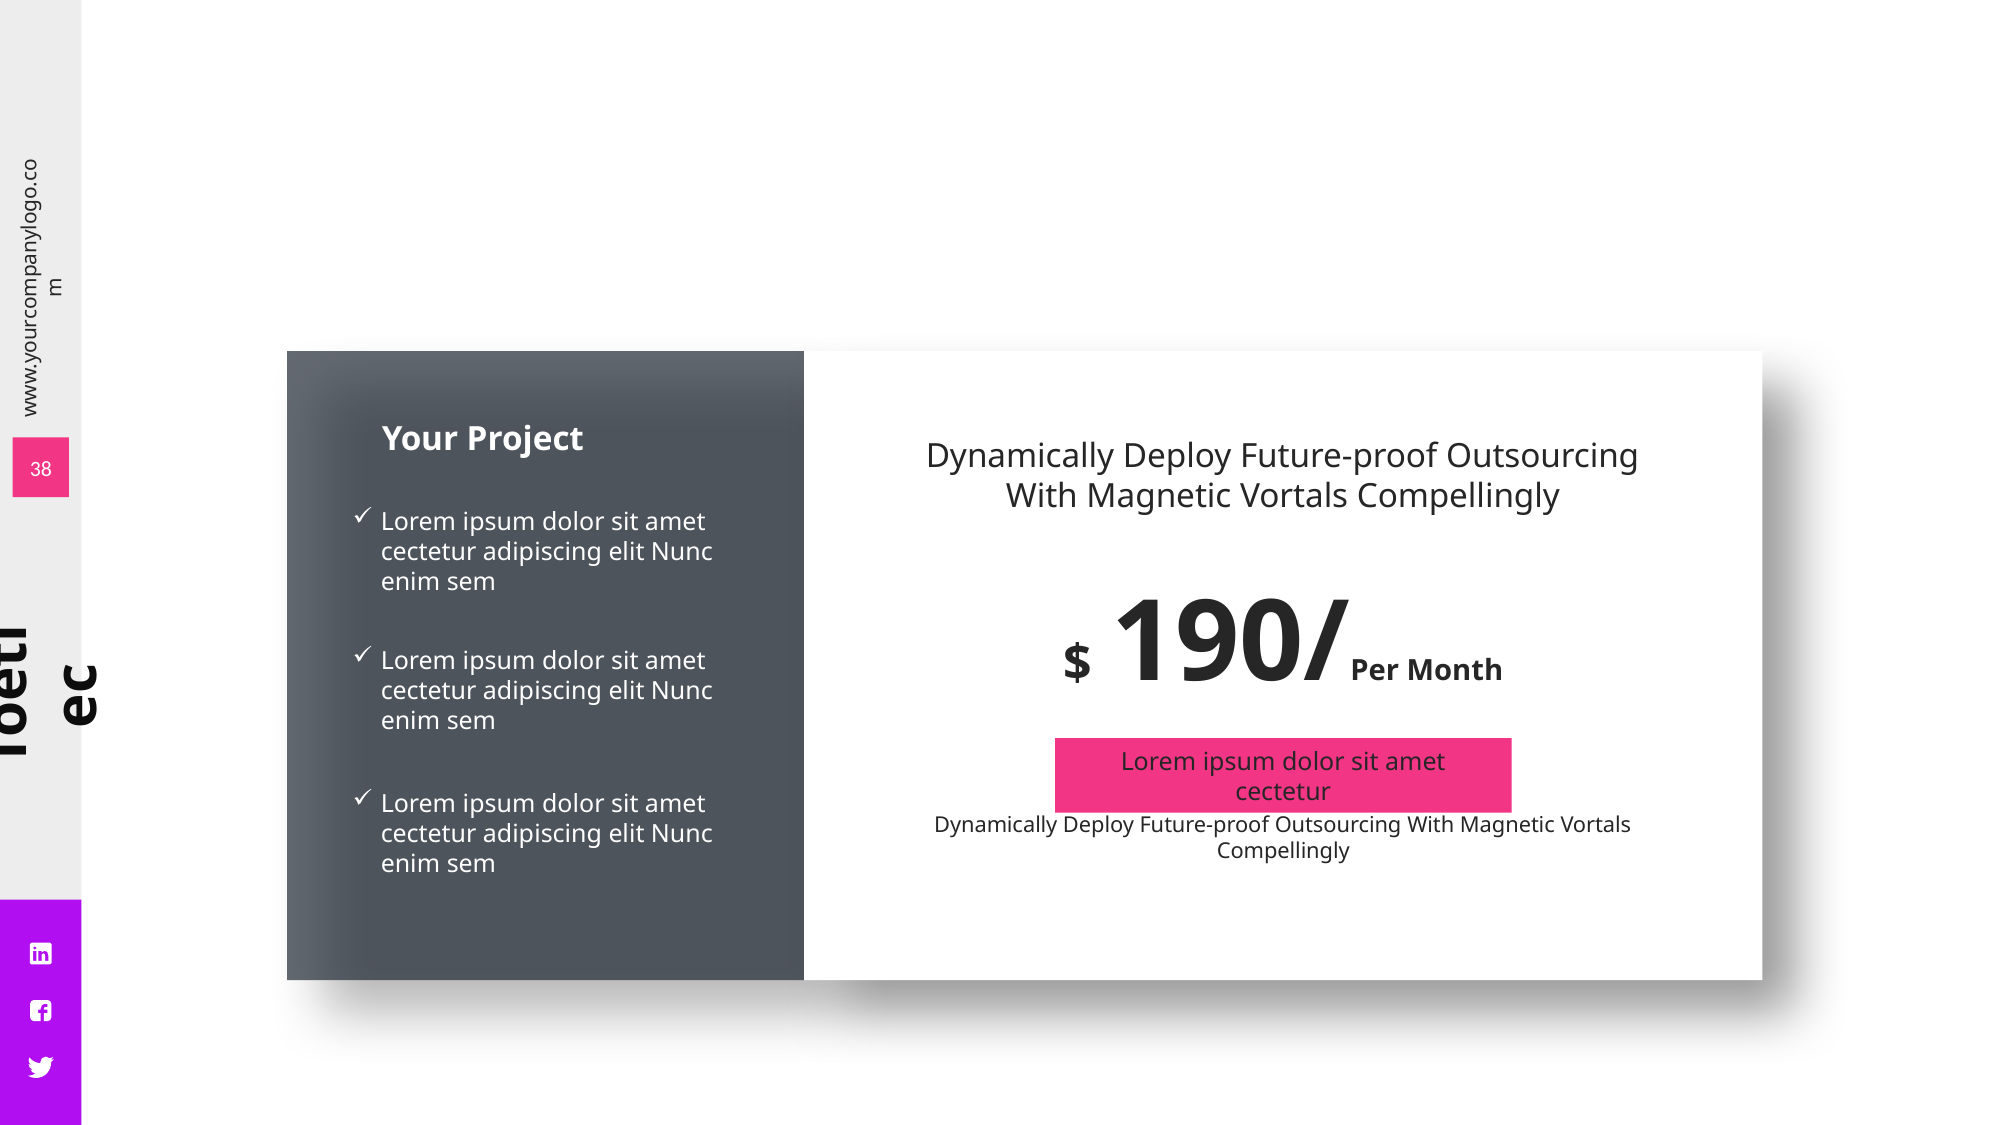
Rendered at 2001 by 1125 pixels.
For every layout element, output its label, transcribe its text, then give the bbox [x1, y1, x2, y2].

slide_number 38 [12, 437, 69, 498]
text_box Dynamically Deploy Future-proof Outsourcing With Magnetic Vortals Compellingly [876, 795, 1691, 878]
text_box Lorem ipsum dolor sit amet cectetur adipiscing elit Nunc enim sem [338, 792, 736, 885]
text_box [803, 792, 1763, 981]
picture [81, 0, 2000, 792]
text_box [286, 792, 802, 981]
